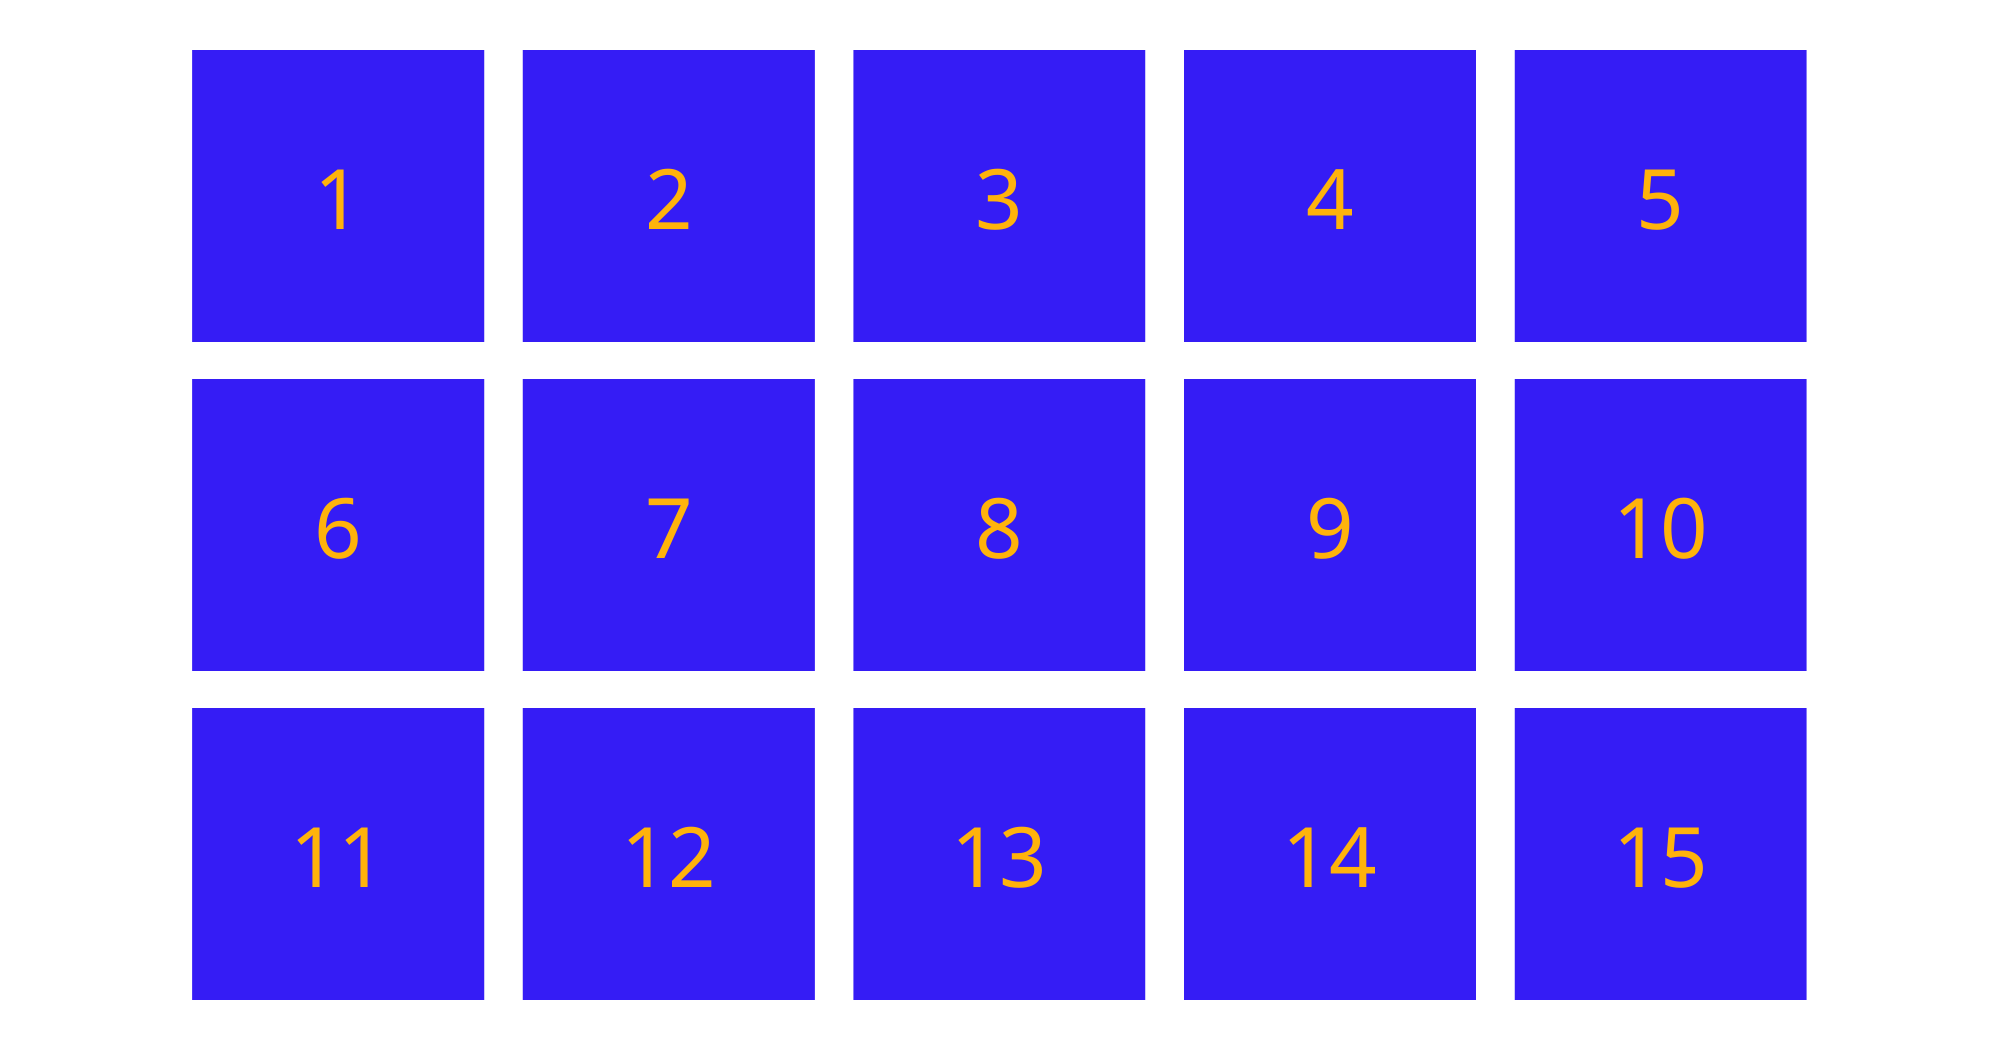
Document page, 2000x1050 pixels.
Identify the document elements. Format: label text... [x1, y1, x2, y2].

text_box 12 [522, 707, 816, 1001]
text_box 3 [853, 49, 1146, 343]
text_box 13 [853, 707, 1146, 1001]
text_box 1 [191, 49, 485, 343]
text_box 2 [522, 49, 816, 343]
text_box 10 [1514, 378, 1807, 672]
text_box 8 [853, 378, 1146, 672]
text_box 14 [1183, 707, 1477, 1001]
text_box 11 [191, 707, 485, 1001]
text_box 15 [1514, 707, 1807, 1001]
text_box 6 [191, 378, 485, 672]
text_box 7 [522, 378, 816, 672]
text_box 4 [1183, 49, 1477, 343]
text_box 5 [1514, 49, 1807, 343]
text_box 9 [1183, 378, 1477, 672]
